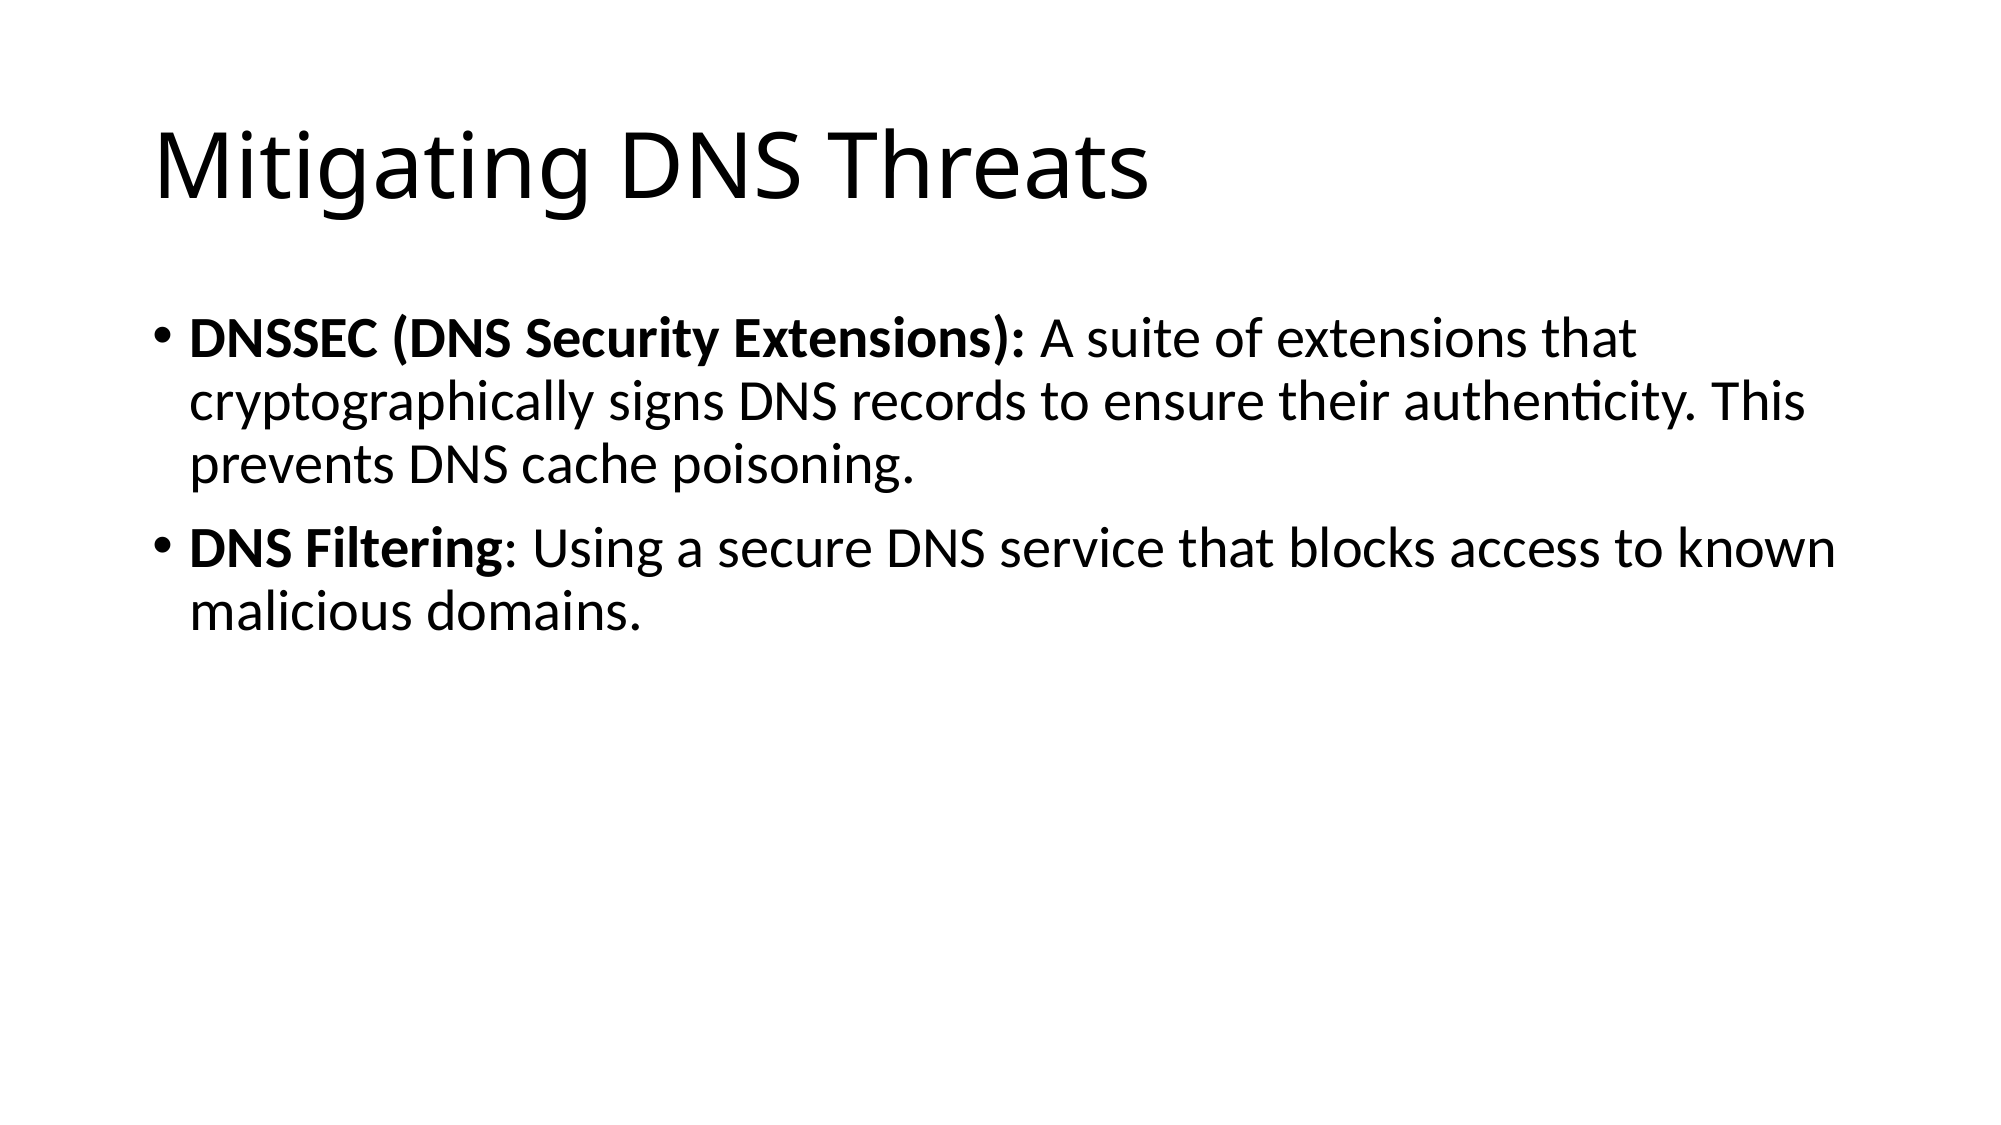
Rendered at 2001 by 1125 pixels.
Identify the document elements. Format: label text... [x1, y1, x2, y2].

title Mitigating DNS Threats [137, 59, 1863, 278]
list DNSSEC (DNS Security Extensions): A suite of extensions that cryptographically signs DNS records to ensure their authenticity. This prevents DNS cache poisoning. DNS Filtering: Using a secure DNS service that blocks access to known malicious domains. [137, 299, 1863, 1014]
